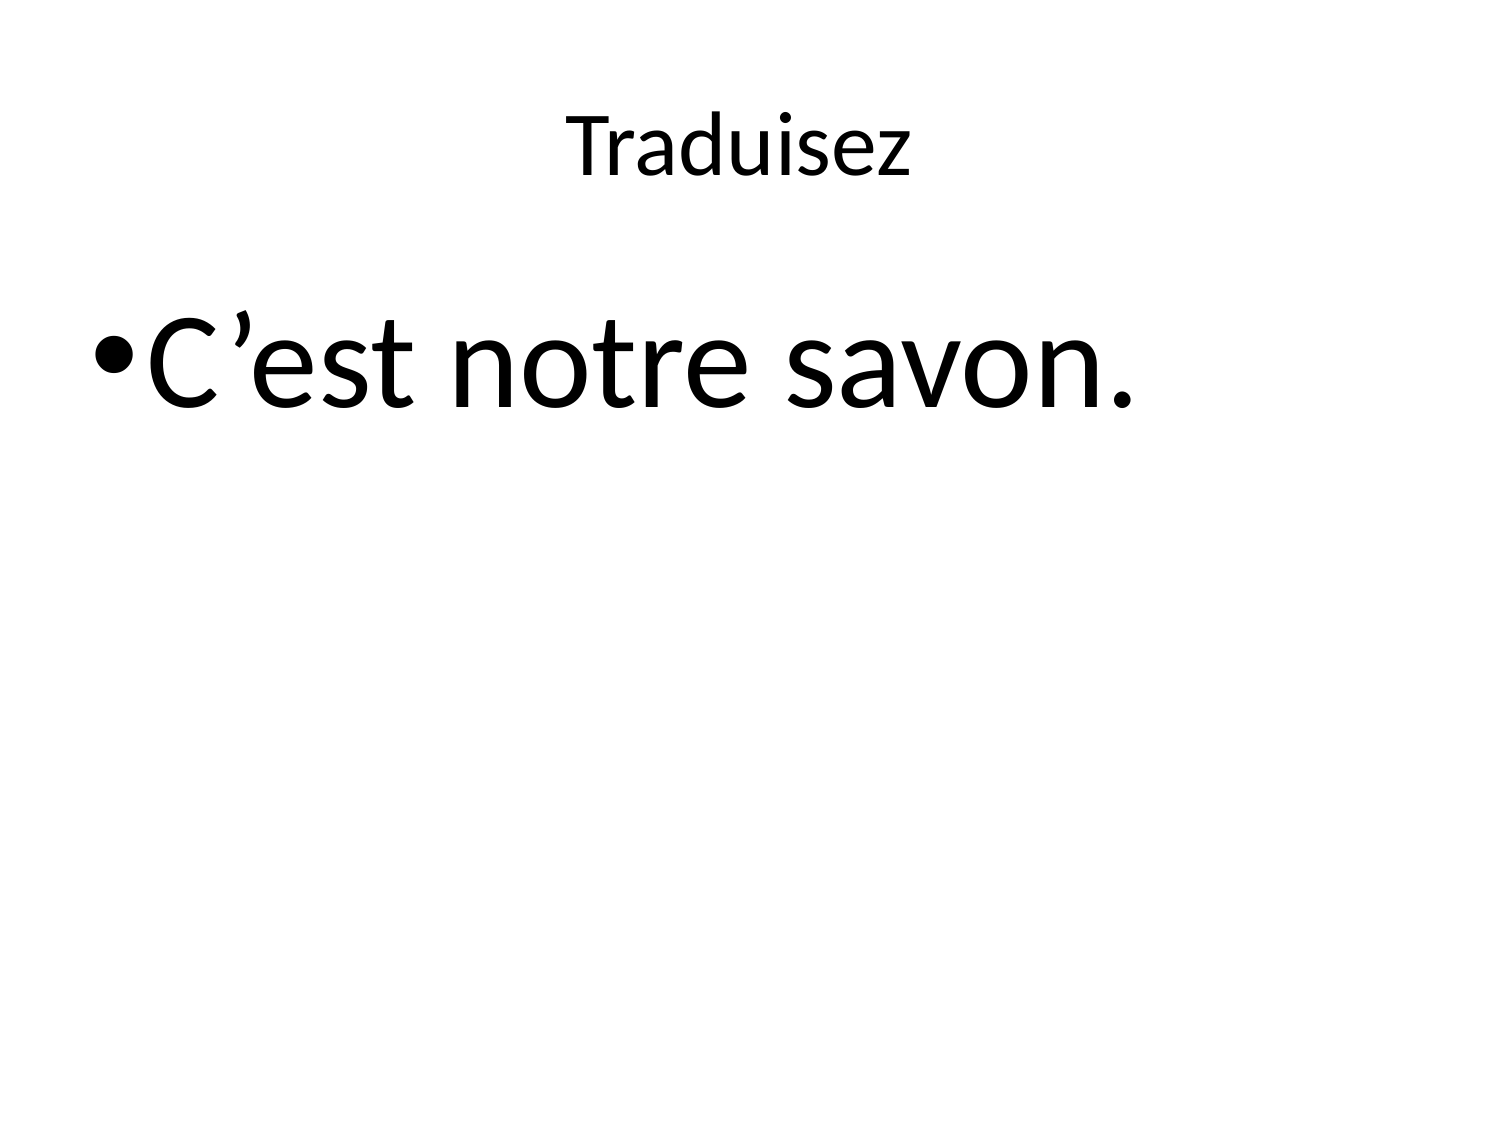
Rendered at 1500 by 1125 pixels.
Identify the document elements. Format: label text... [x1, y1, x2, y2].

title Traduisez [75, 45, 1425, 233]
list C’est notre savon. [75, 262, 1425, 1005]
